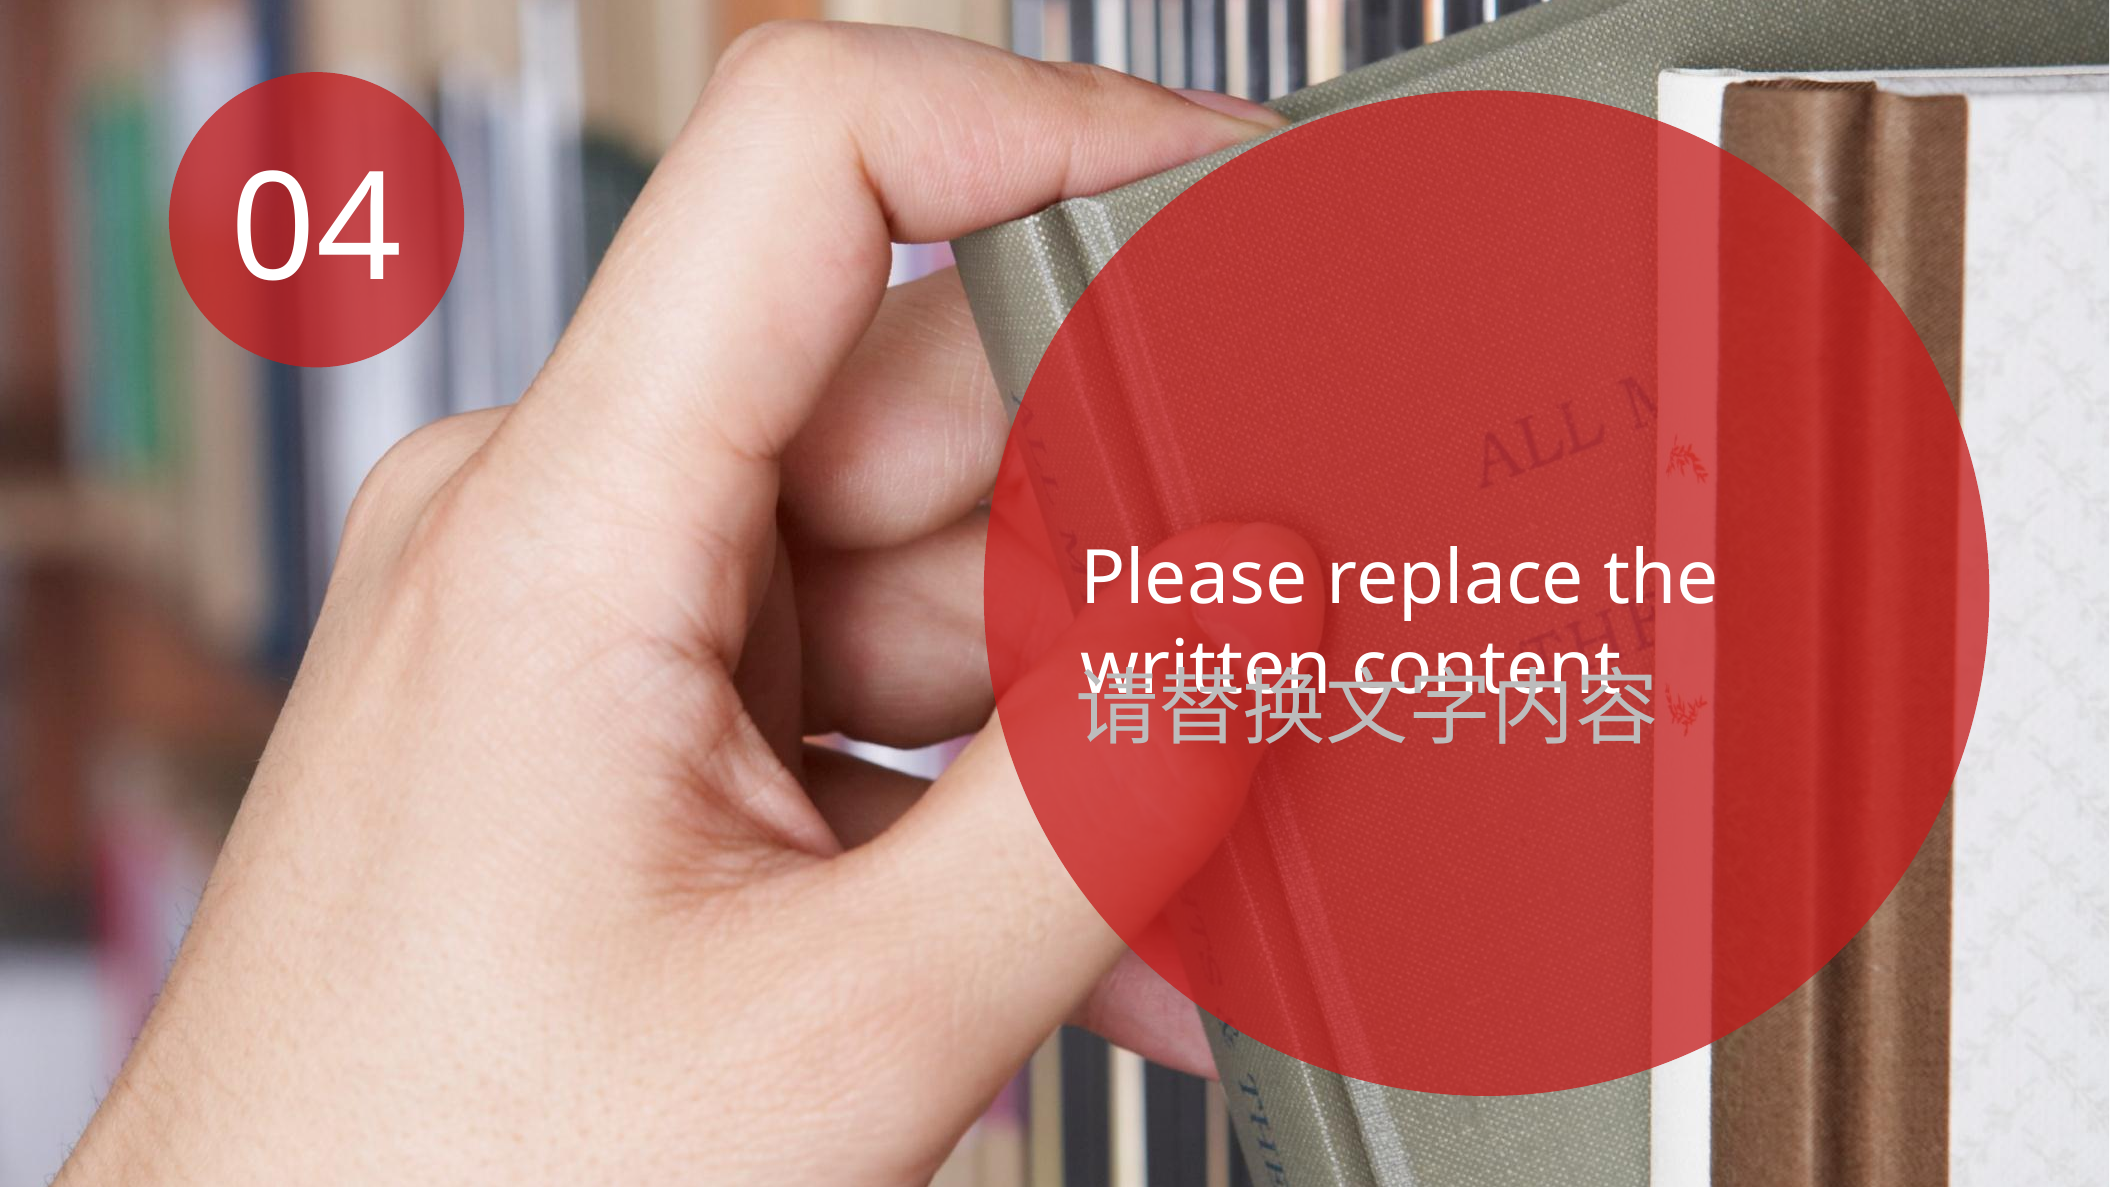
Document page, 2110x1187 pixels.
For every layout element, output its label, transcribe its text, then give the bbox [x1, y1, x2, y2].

text_box Please replace the written content [1065, 521, 1973, 716]
text_box 请替换文字内容 [1033, 627, 1673, 762]
text_box [0, 0, 2110, 1187]
text_box [982, 89, 1991, 1097]
text_box 04 [167, 71, 466, 369]
